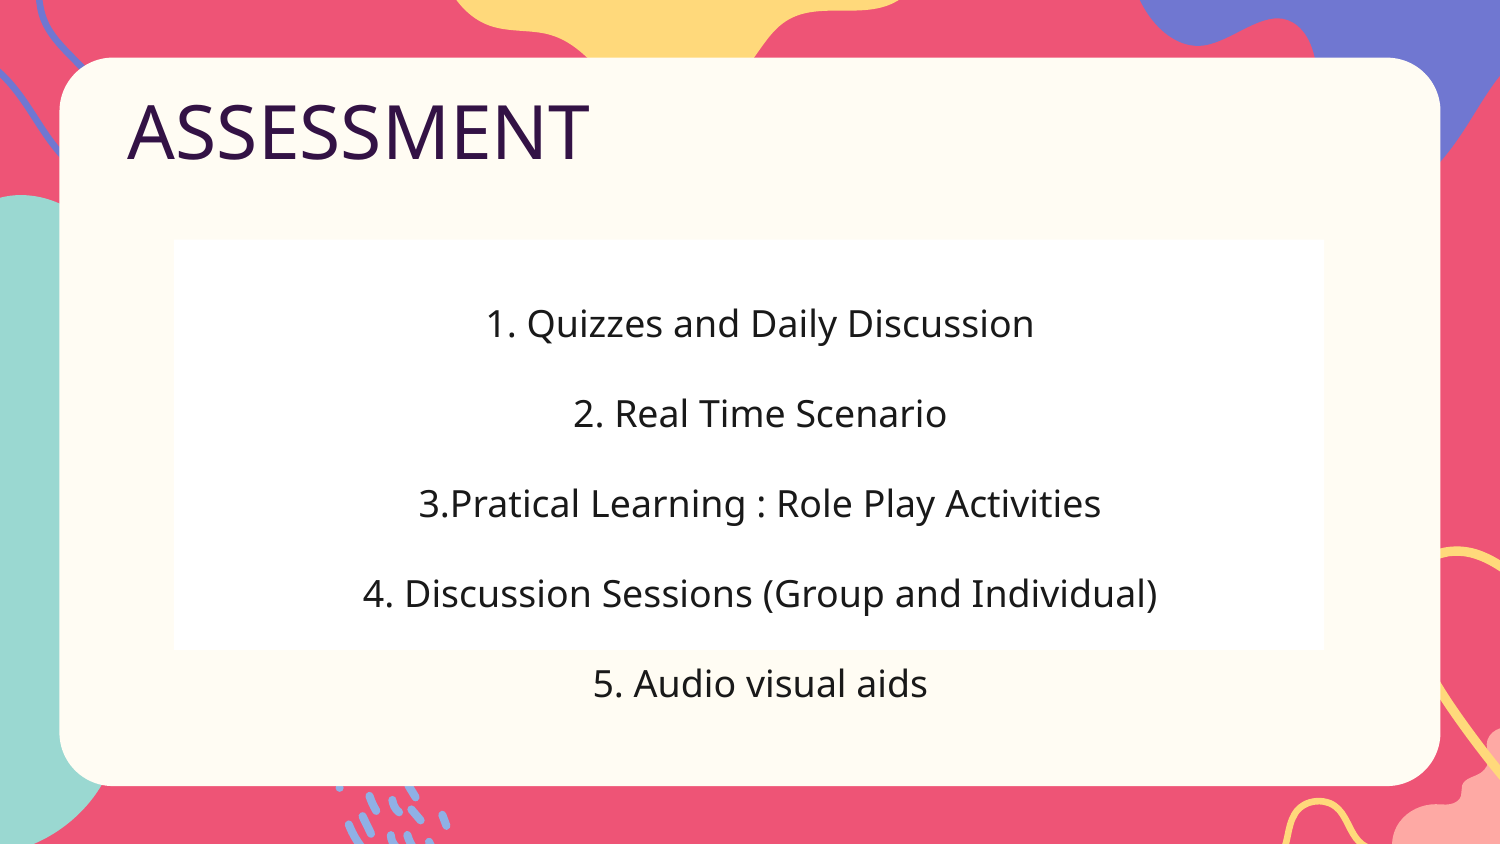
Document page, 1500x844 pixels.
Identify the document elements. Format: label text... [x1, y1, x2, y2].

text_box 1. Quizzes and Daily Discussion 2. Real Time Scenario 3.Pratical Learning : Role Play Activities 4. Discussion Sessions (Group and Individual) 5. Audio visual aids [173, 239, 1325, 650]
title ASSESSMENT [93, 90, 1405, 170]
